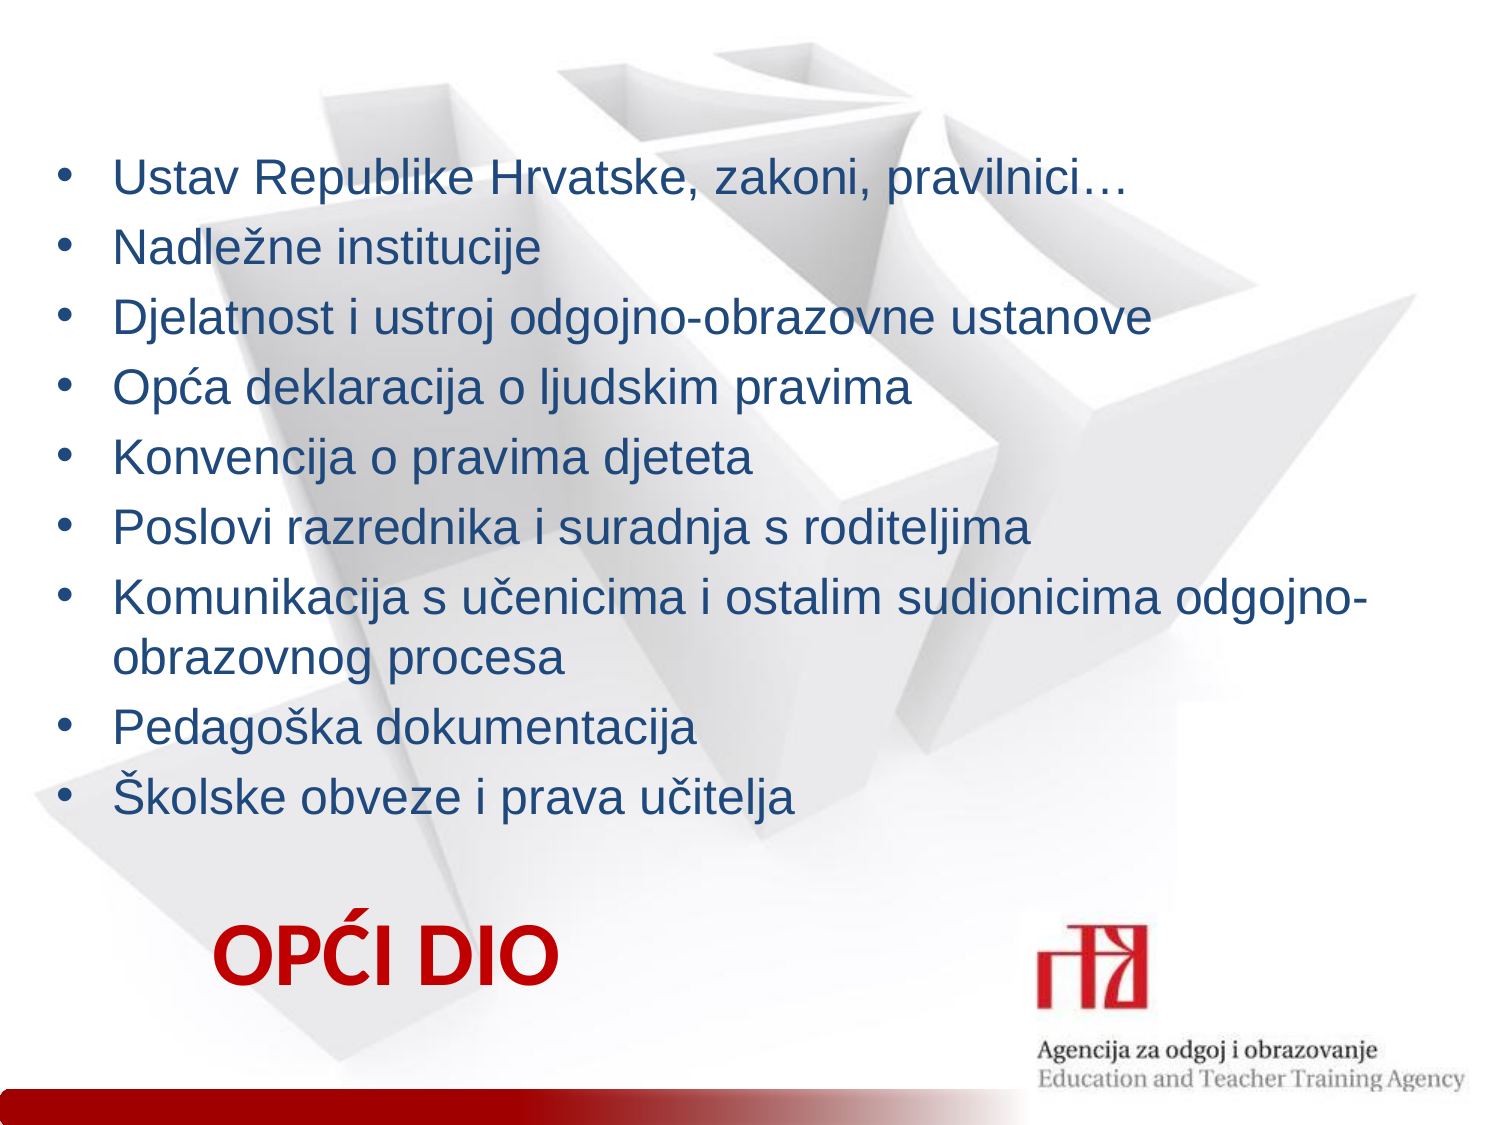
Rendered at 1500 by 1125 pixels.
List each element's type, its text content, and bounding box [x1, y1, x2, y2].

title OPĆI DIO [23, 855, 750, 1043]
picture [5, 0, 1495, 1125]
list Ustav Republike Hrvatske, zakoni, pravilnici… Nadležne institucije Djelatnost i ustroj odgojno-obrazovne ustanove Opća deklaracija o ljudskim pravima Konvencija o pravima djeteta Poslovi razrednika i suradnja s roditeljima Komunikacija s učenicima i ostalim sudionicima odgojno-obrazovnog procesa Pedagoška dokumentacija Školske obveze i prava učitelja [41, 137, 1392, 880]
